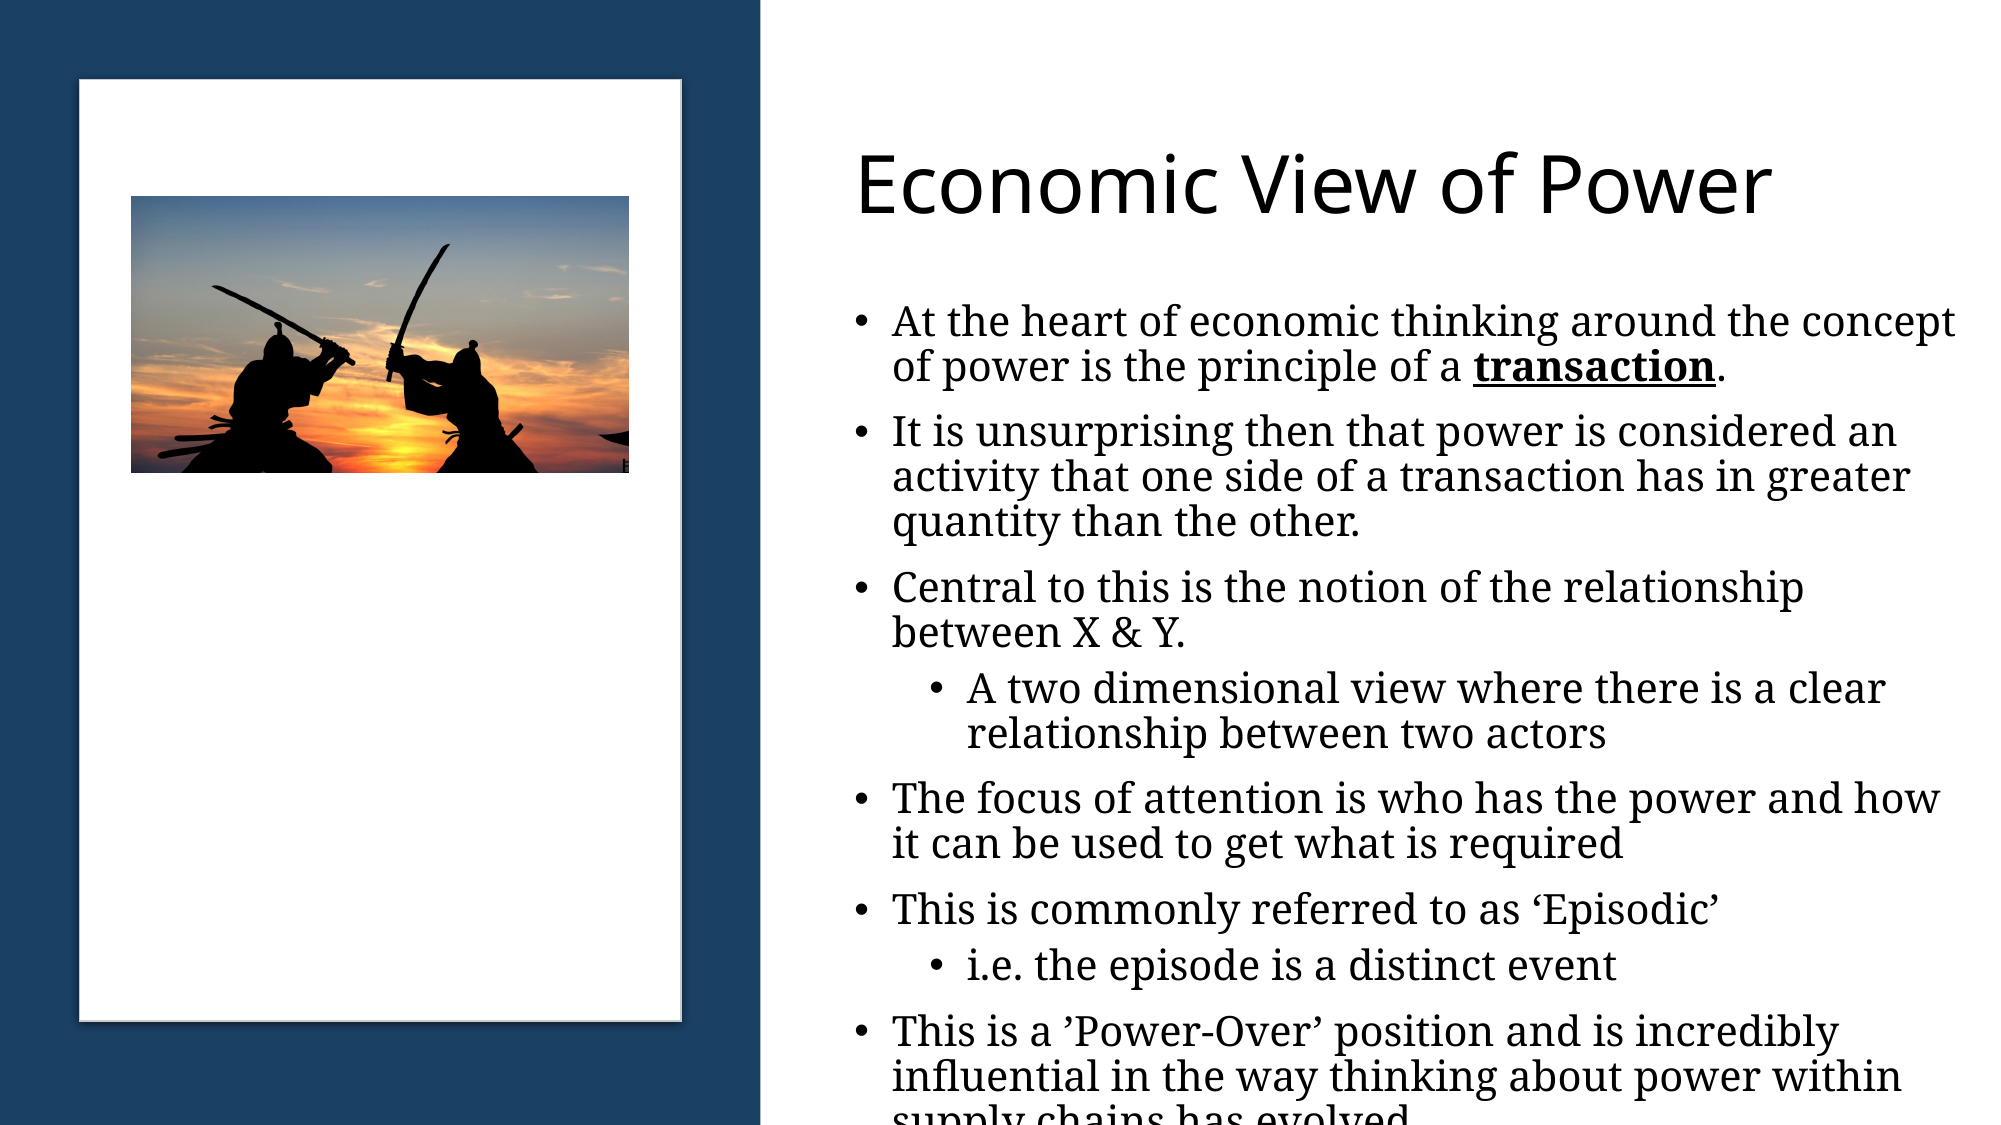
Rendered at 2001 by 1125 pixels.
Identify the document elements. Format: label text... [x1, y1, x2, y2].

title Economic View of Power [839, 103, 1893, 273]
picture [131, 196, 629, 473]
text_box [78, 78, 682, 1022]
list At the heart of economic thinking around the concept of power is the principle of a transaction. It is unsurprising then that power is considered an activity that one side of a transaction has in greater quantity than the other. Central to this is the notion of the relationship between X & Y. A two dimensional view where there is a clear relationship between two actors The focus of attention is who has the power and how it can be used to get what is required This is commonly referred to as ‘Episodic’ i.e. the episode is a distinct event This is a ’Power-Over’ position and is incredibly influential in the way thinking about power within supply chains has evolved [839, 292, 1972, 1041]
text_box [0, 0, 761, 1125]
